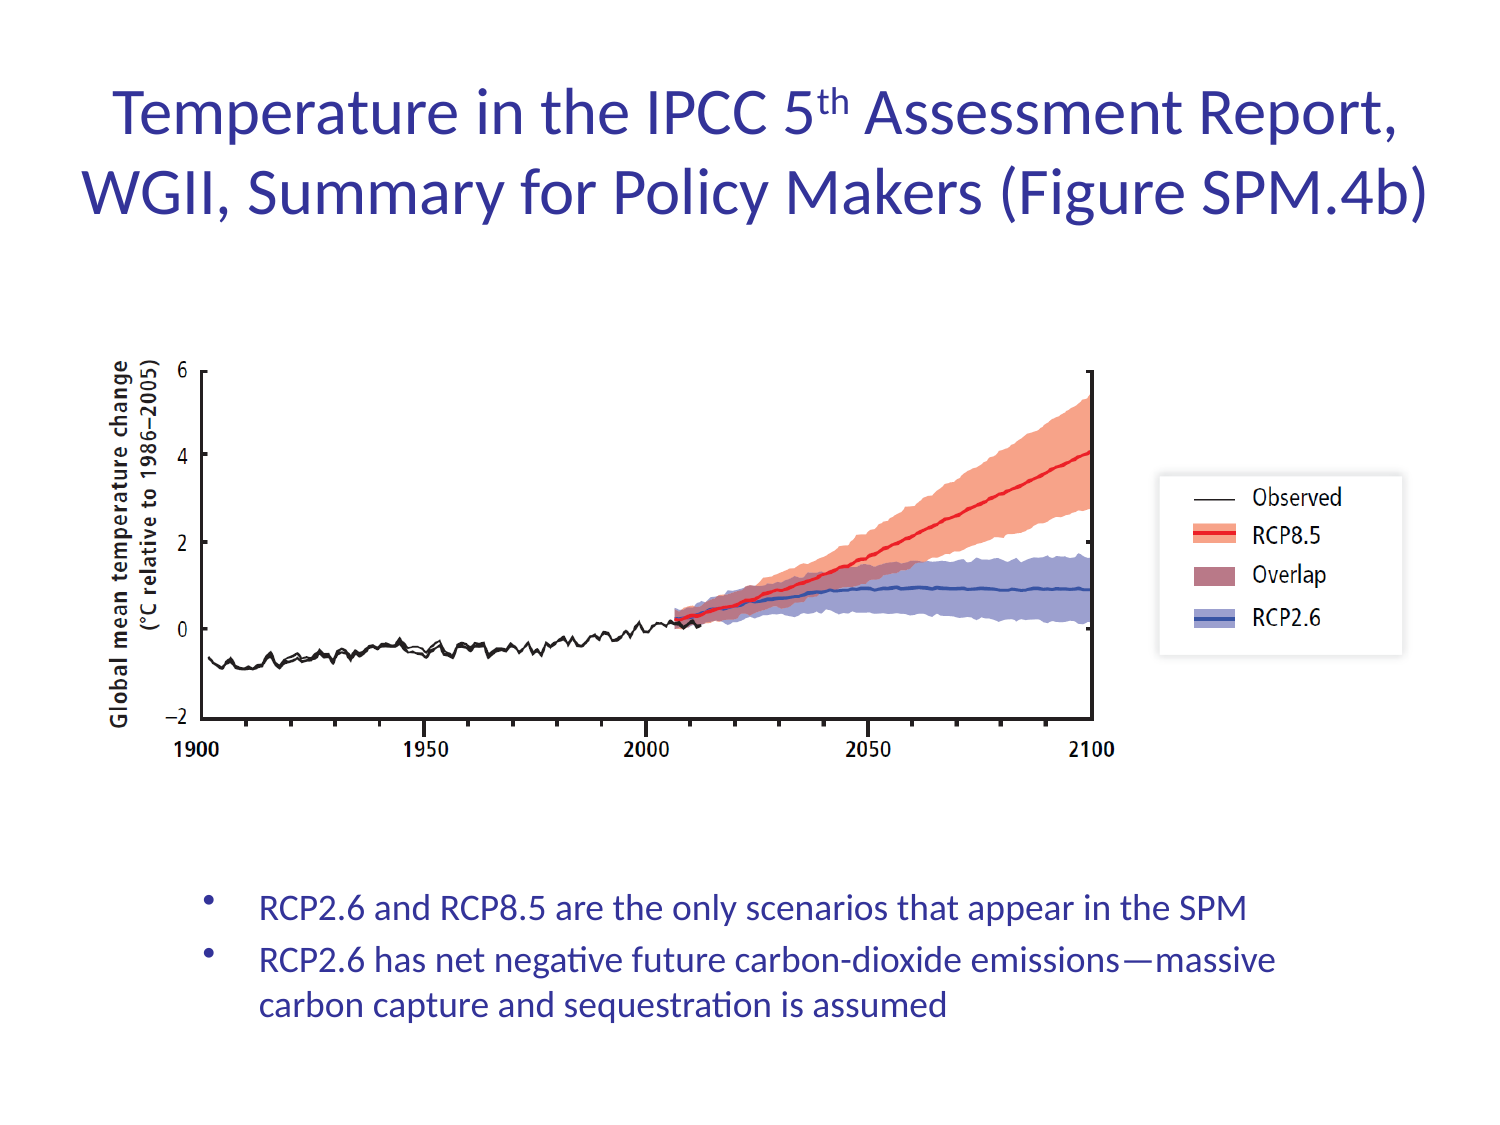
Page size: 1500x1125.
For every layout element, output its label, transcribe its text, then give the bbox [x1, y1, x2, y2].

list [74, 350, 1426, 778]
title Temperature in the IPCC 5th Assessment Report, WGII, Summary for Policy Makers (Figure SPM.4b) [62, 70, 1450, 225]
list RCP2.6 and RCP8.5 are the only scenarios that appear in the SPM RCP2.6 has net negative future carbon-dioxide emissions—massive carbon capture and sequestration is assumed [187, 875, 1400, 1068]
